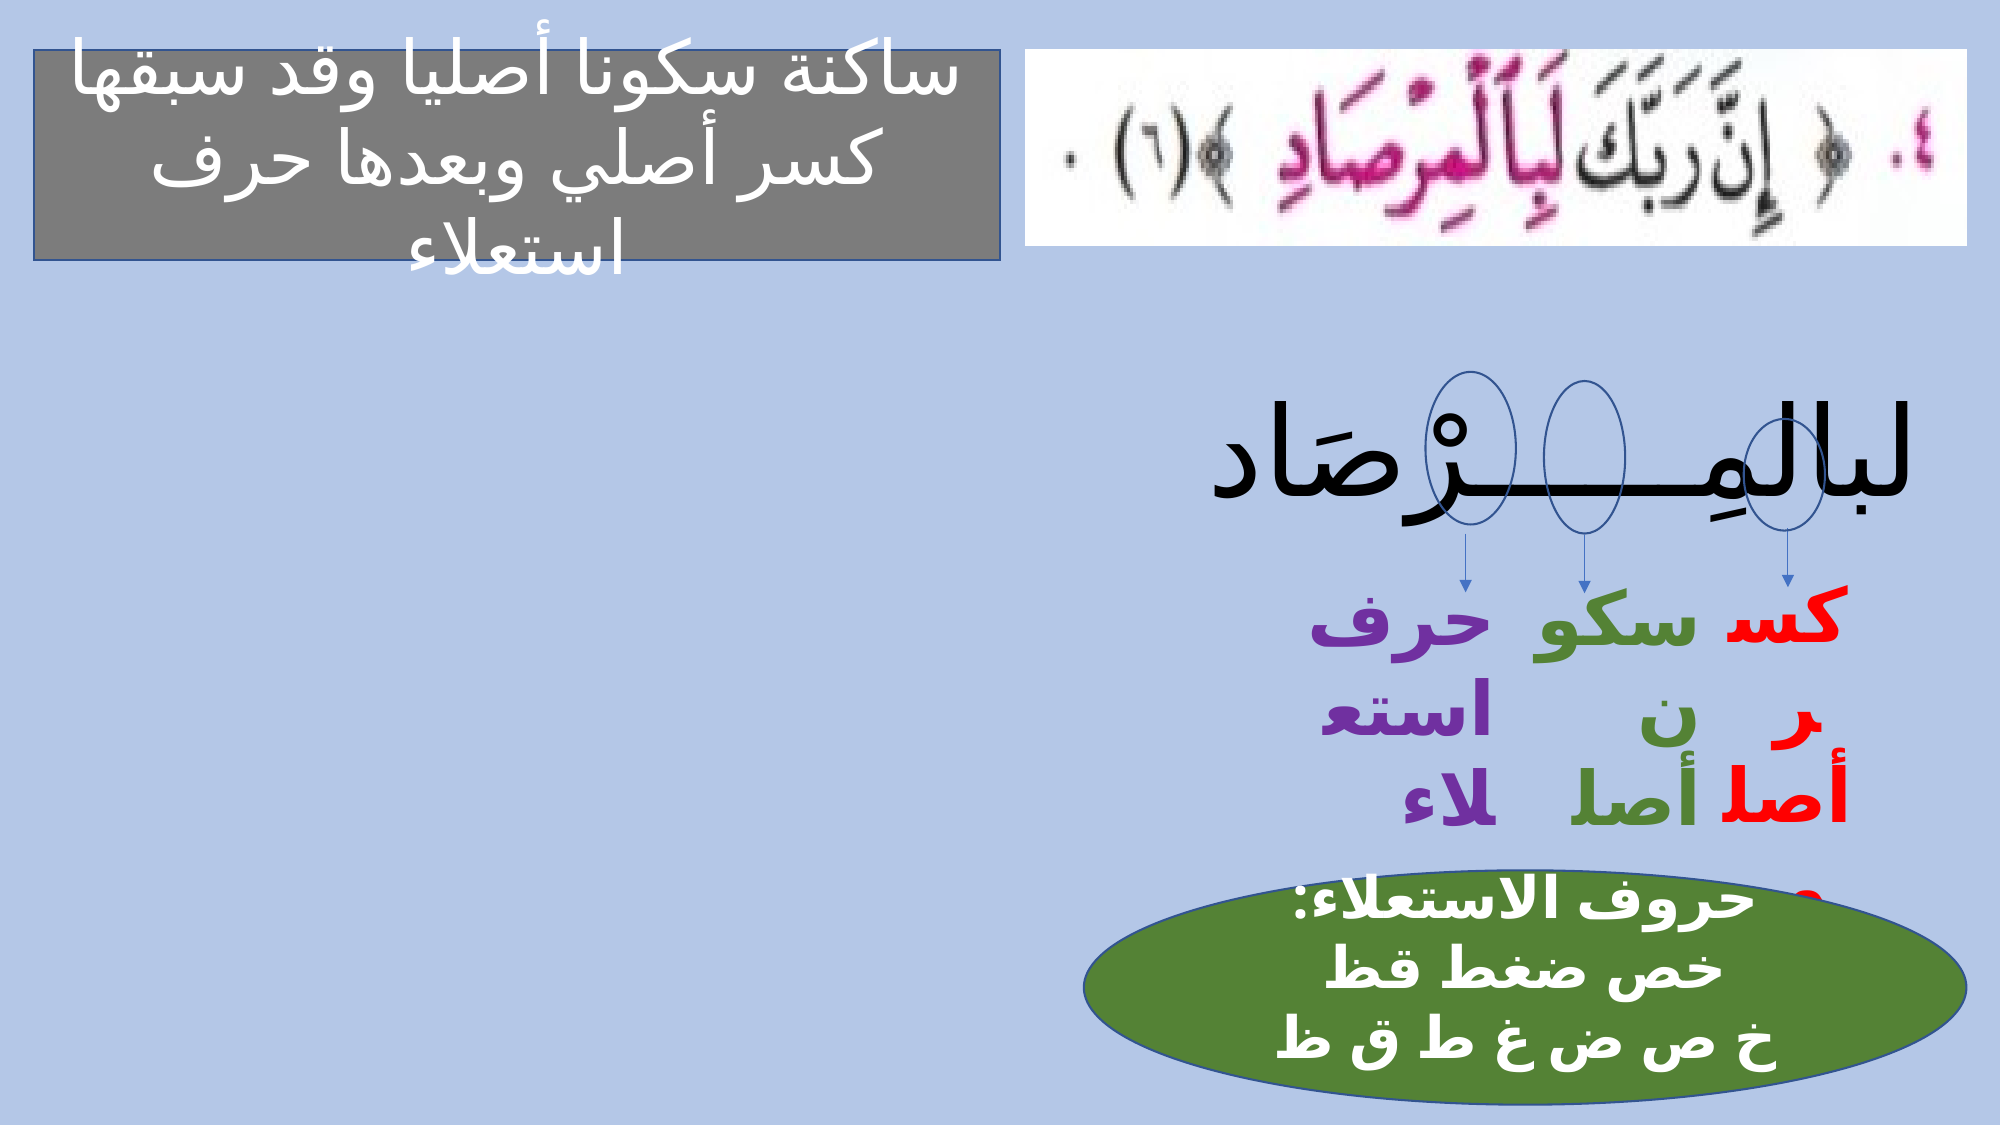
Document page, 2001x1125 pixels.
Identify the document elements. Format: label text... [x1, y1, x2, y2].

text_box [1424, 370, 1517, 526]
text_box [1742, 417, 1827, 532]
text_box [1542, 379, 1627, 535]
picture [1024, 49, 1967, 246]
text_box لبالمِــــــرْصَاد [1168, 364, 1935, 529]
text_box ساكنة سكونا أصليا وقد سبقها كسر أصلي وبعدها حرف استعلاء [33, 49, 1001, 261]
text_box كسر أصلي [1692, 560, 1884, 917]
text_box حرف استعلاء [1282, 562, 1511, 848]
text_box حروف الاستعلاء: خص ضغط قظ خ ص ض غ ط ق ظ [1082, 869, 1968, 1106]
text_box سكون أصلي [1496, 562, 1716, 880]
